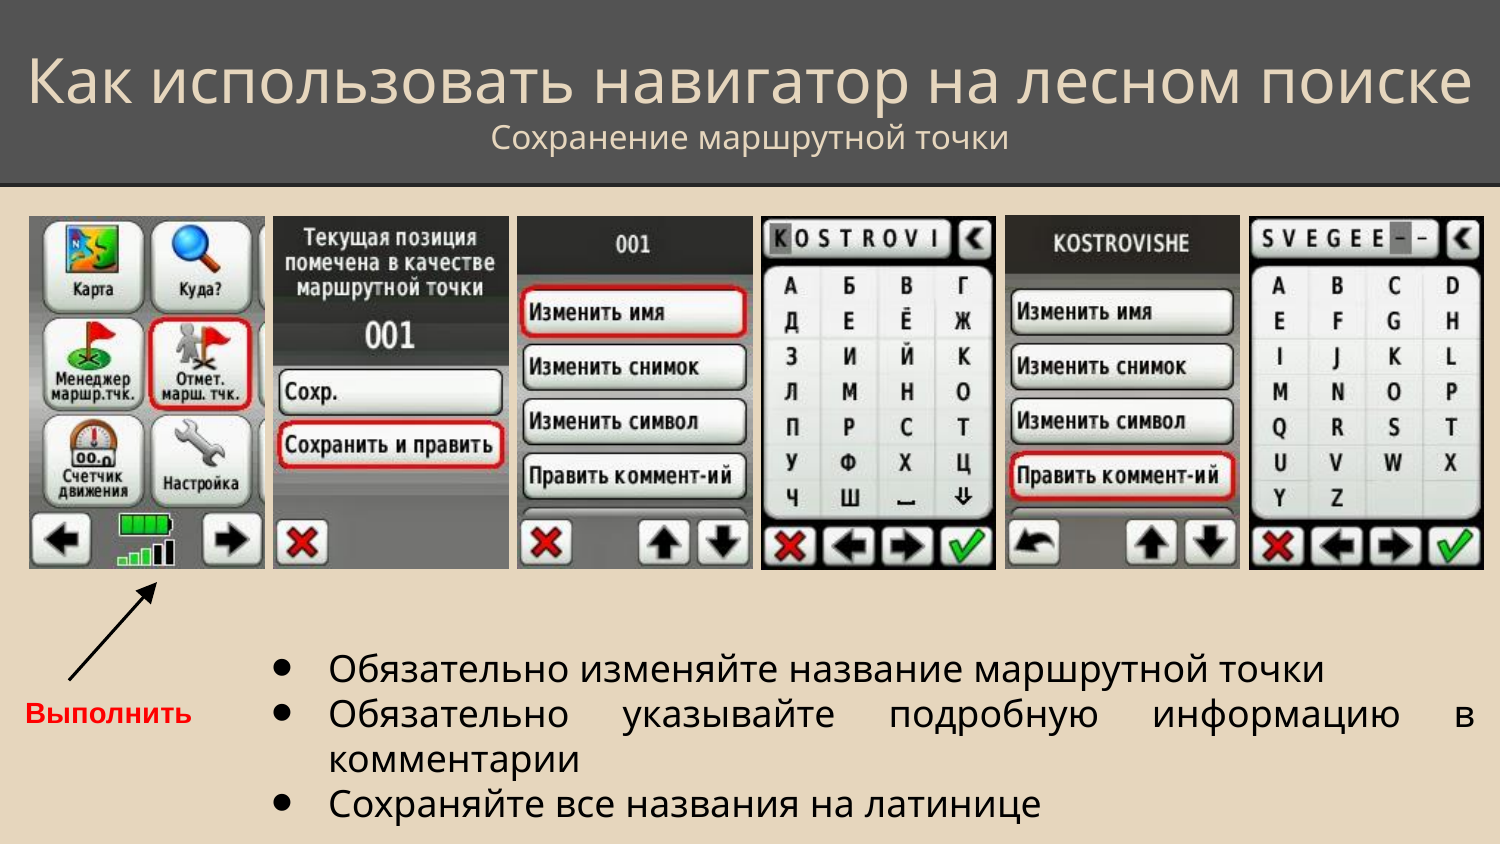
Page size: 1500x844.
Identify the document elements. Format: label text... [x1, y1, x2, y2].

text_box Выполнить [10, 687, 212, 737]
title Как использовать навигатор на лесном поиске Сохранение маршрутной точки [10, 10, 1492, 172]
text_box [68, 581, 158, 681]
picture [273, 216, 509, 569]
picture [1249, 215, 1485, 570]
picture [517, 216, 753, 569]
picture [1005, 215, 1241, 570]
picture [761, 215, 997, 570]
picture [29, 216, 265, 569]
list Обязательно изменяйте название маршрутной точки Обязательно указывайте подробную информацию в комментарии Сохраняйте все названия на латинице [238, 629, 1492, 779]
